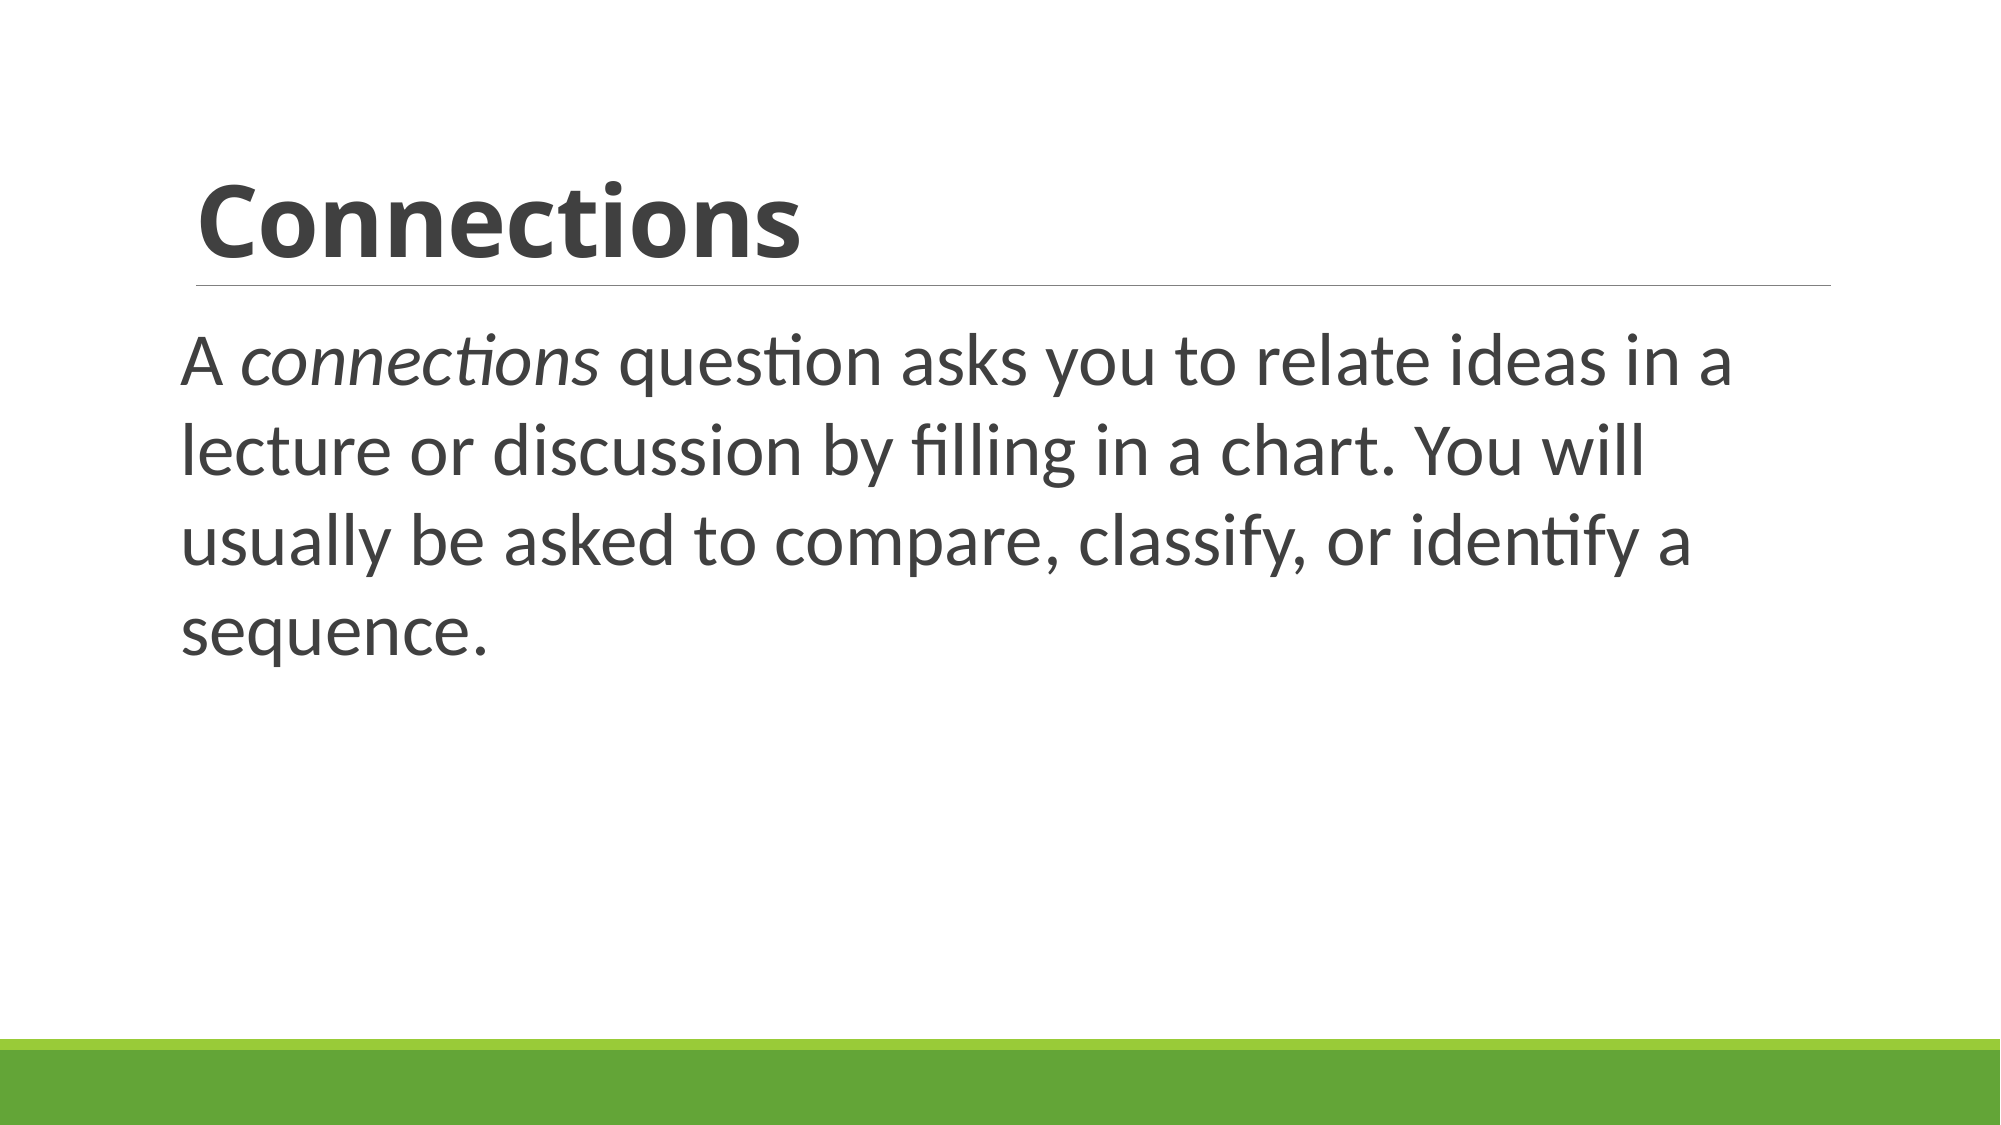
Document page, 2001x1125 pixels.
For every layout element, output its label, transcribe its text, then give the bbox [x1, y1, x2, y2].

title Connections [180, 47, 1830, 285]
list A connections question asks you to relate ideas in a lecture or discussion by filling in a chart. You will usually be asked to compare, classify, or identify a sequence. [180, 302, 1830, 963]
